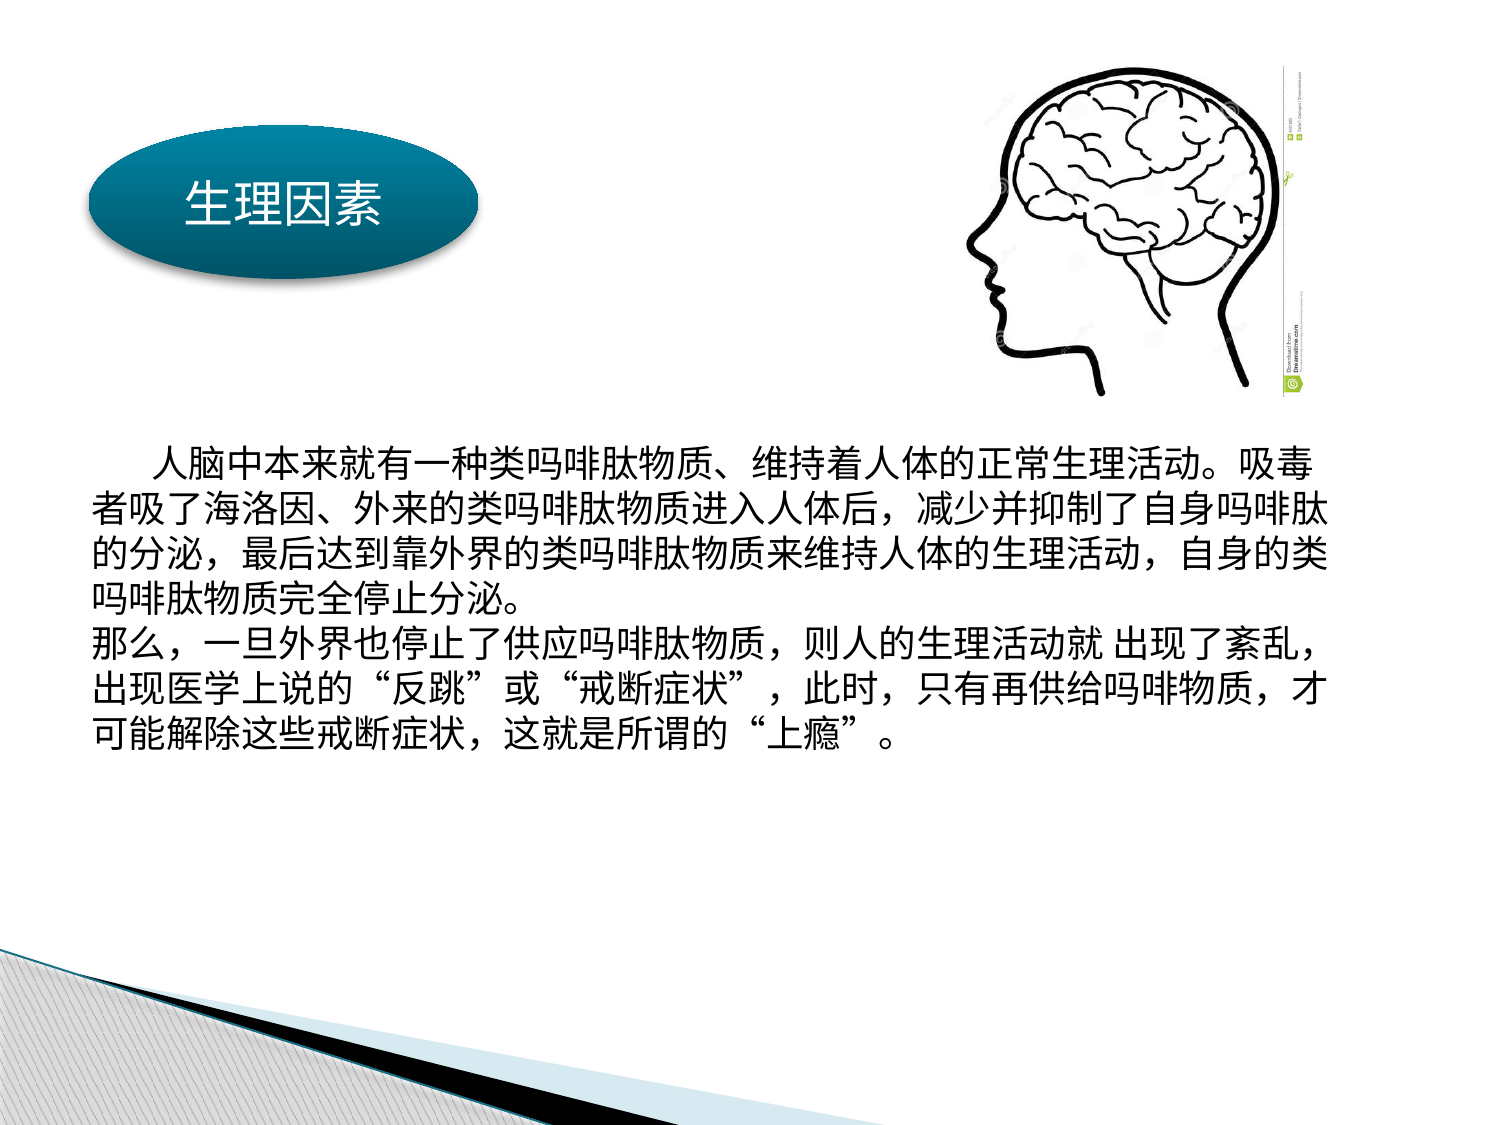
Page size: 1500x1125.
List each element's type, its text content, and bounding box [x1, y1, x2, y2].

picture [962, 66, 1306, 397]
text_box 人脑中本来就有一种类吗啡肽物质、维持着人体的正常生理活动。吸毒者吸了海洛因、外来的类吗啡肽物质进入人体后，减少并抑制了自身吗啡肽 的分泌，最后达到靠外界的类吗啡肽物质来维持人体的生理活动，自身的类吗啡肽物质完全停止分泌。 那么，一旦外界也停止了供应吗啡肽物质，则人的生理活动就 出现了紊乱，出现医学上说的“反跳”或“戒断症状”，此时，只有再供给吗啡物质，才可能解除这些戒断症状，这就是所谓的“上瘾”。 [76, 432, 1353, 763]
text_box 生理因素 [88, 125, 479, 279]
